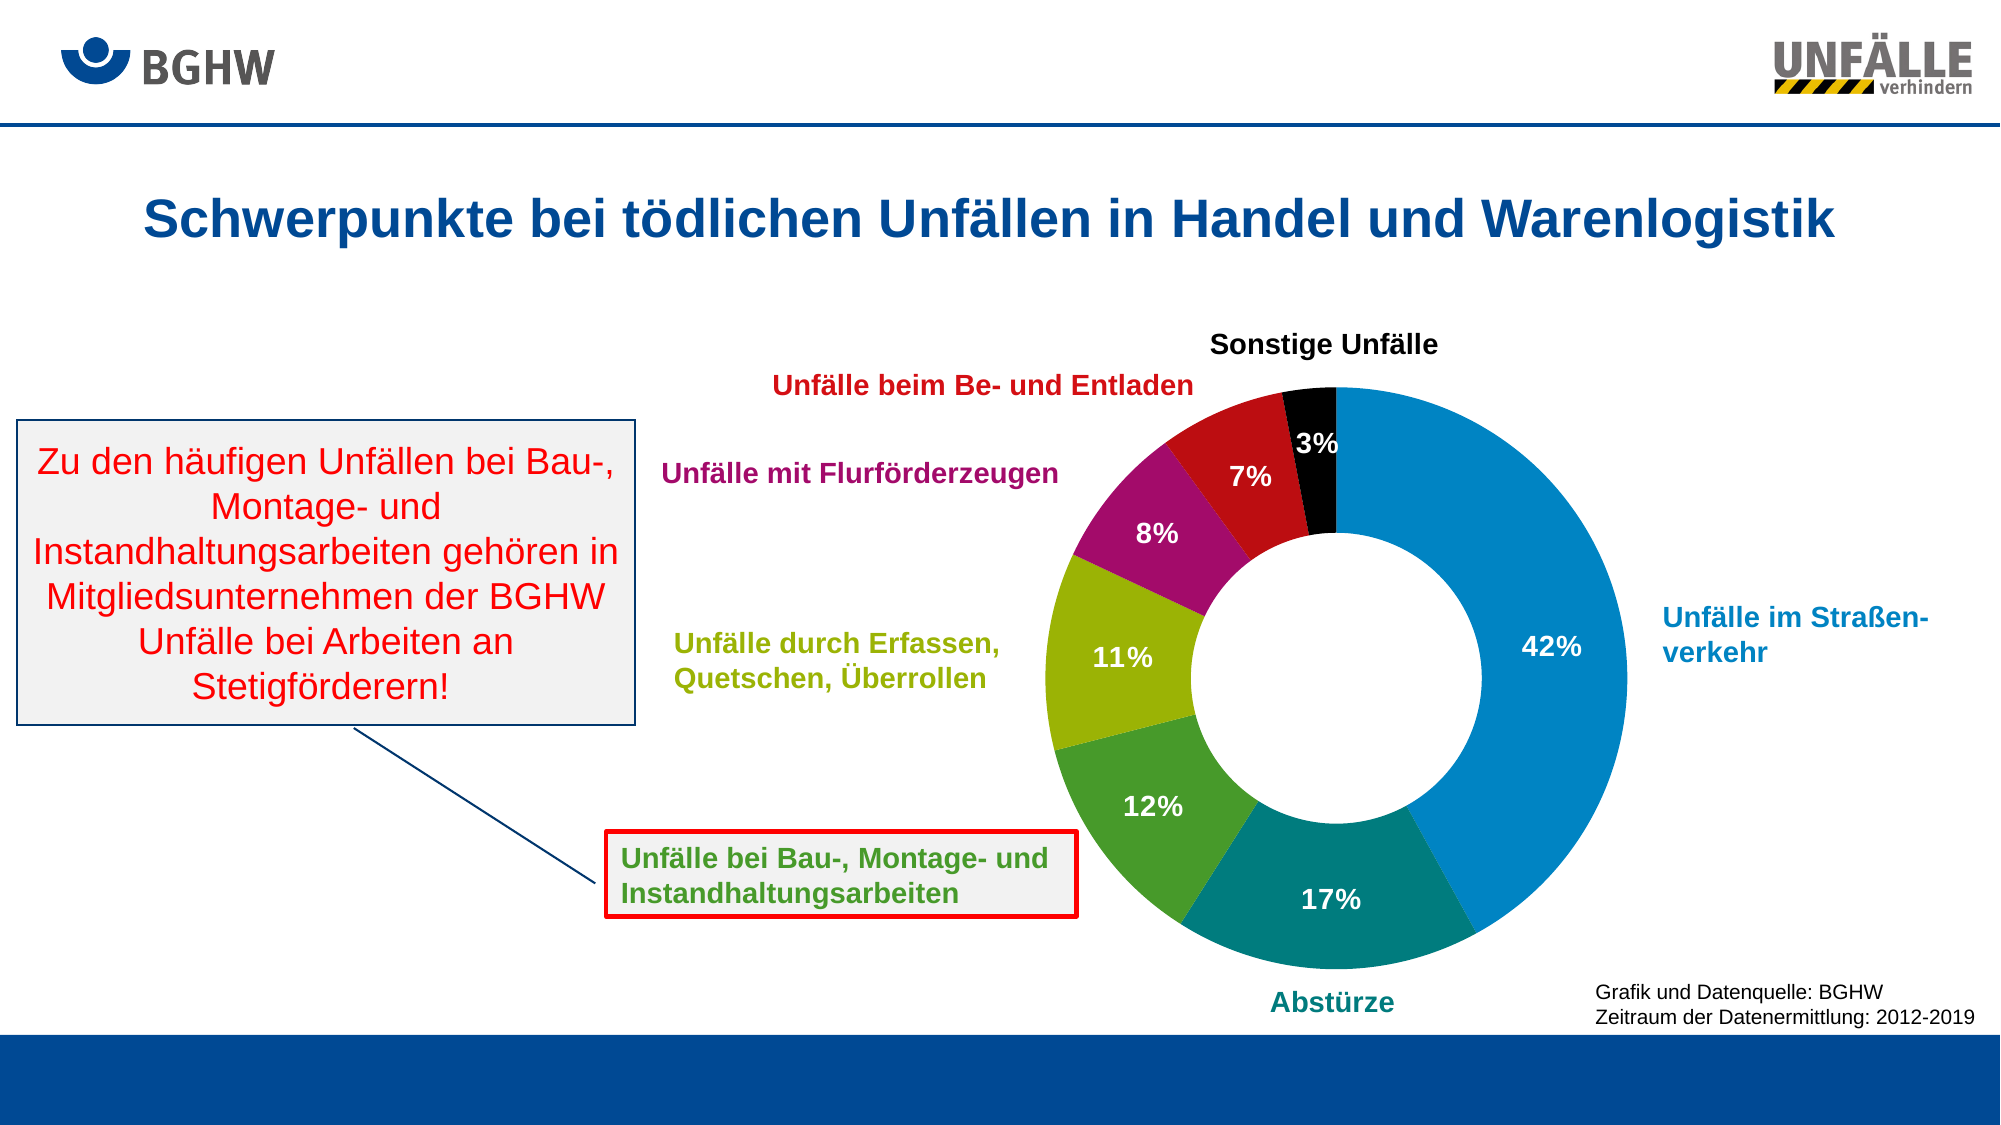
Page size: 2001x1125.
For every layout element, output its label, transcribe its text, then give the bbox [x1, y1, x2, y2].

text_box Zu den häufigen Unfällen bei Bau-, Montage- und Instandhaltungsarbeiten gehören in Mitgliedsunternehmen der BGHW Unfälle bei Arbeiten an Stetigförderern! [16, 419, 636, 726]
text_box Unfälle bei Bau-, Montage- und Instandhaltungsarbeiten [606, 831, 895, 917]
picture [61, 37, 275, 85]
text_box Unfälle im Straßen-verkehr [1770, 590, 1966, 676]
text_box Sonstige Unfälle [1195, 318, 1471, 368]
text_box Unfälle mit Flurförderzeugen [646, 447, 895, 497]
chart [895, 372, 1770, 971]
text_box Abstürze [1240, 976, 1425, 1026]
text_box Grafik und Datenquelle: BGHW Zeitraum der Datenermittlung: 2012-2019 [1589, 972, 2000, 1035]
text_box Unfälle durch Erfassen, Quetschen, Überrollen [659, 617, 895, 702]
text_box Zu den häufigen Unfällen bei Bau-, Montage- und Instandhaltungsarbeiten gehören in Mitgliedsunternehmen der BGHW Unfälle bei Arbeiten an Stetigförderern! [353, 727, 596, 885]
picture [1766, 11, 1984, 107]
text_box Unfälle beim Be- und Entladen [757, 358, 1215, 409]
title Schwerpunkte bei tödlichen Unfällen in Handel und Warenlogistik [143, 190, 1857, 276]
